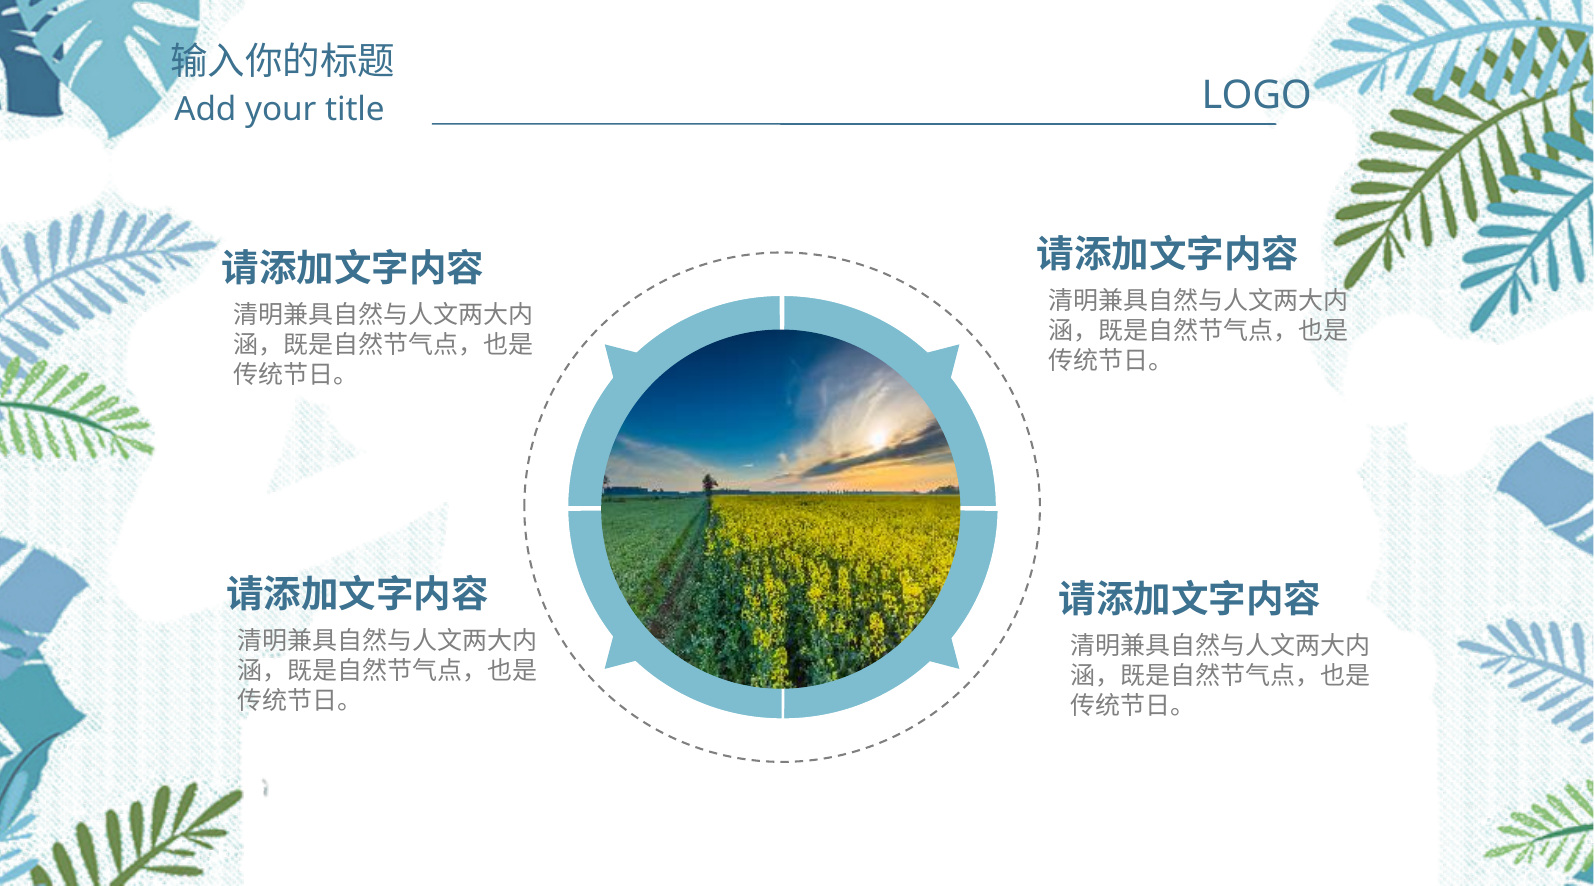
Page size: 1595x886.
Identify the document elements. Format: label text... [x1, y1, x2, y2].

text_box 请添加文字内容 [226, 569, 597, 615]
text_box 清明兼具自然与人文两大内涵，既是自然节气点，也是传统节日。 [1055, 621, 1388, 727]
picture [0, 0, 1594, 886]
text_box 清明兼具自然与人文两大内涵，既是自然节气点，也是传统节日。 [218, 291, 551, 396]
text_box 清明兼具自然与人文两大内涵，既是自然节气点，也是传统节日。 [222, 616, 555, 722]
text_box 请添加文字内容 [1058, 574, 1430, 620]
text_box [524, 252, 1040, 762]
text_box 请添加文字内容 [221, 243, 593, 289]
text_box 请添加文字内容 [1036, 229, 1408, 275]
text_box 清明兼具自然与人文两大内涵，既是自然节气点，也是传统节日。 [1033, 277, 1366, 382]
text_box [599, 328, 962, 691]
